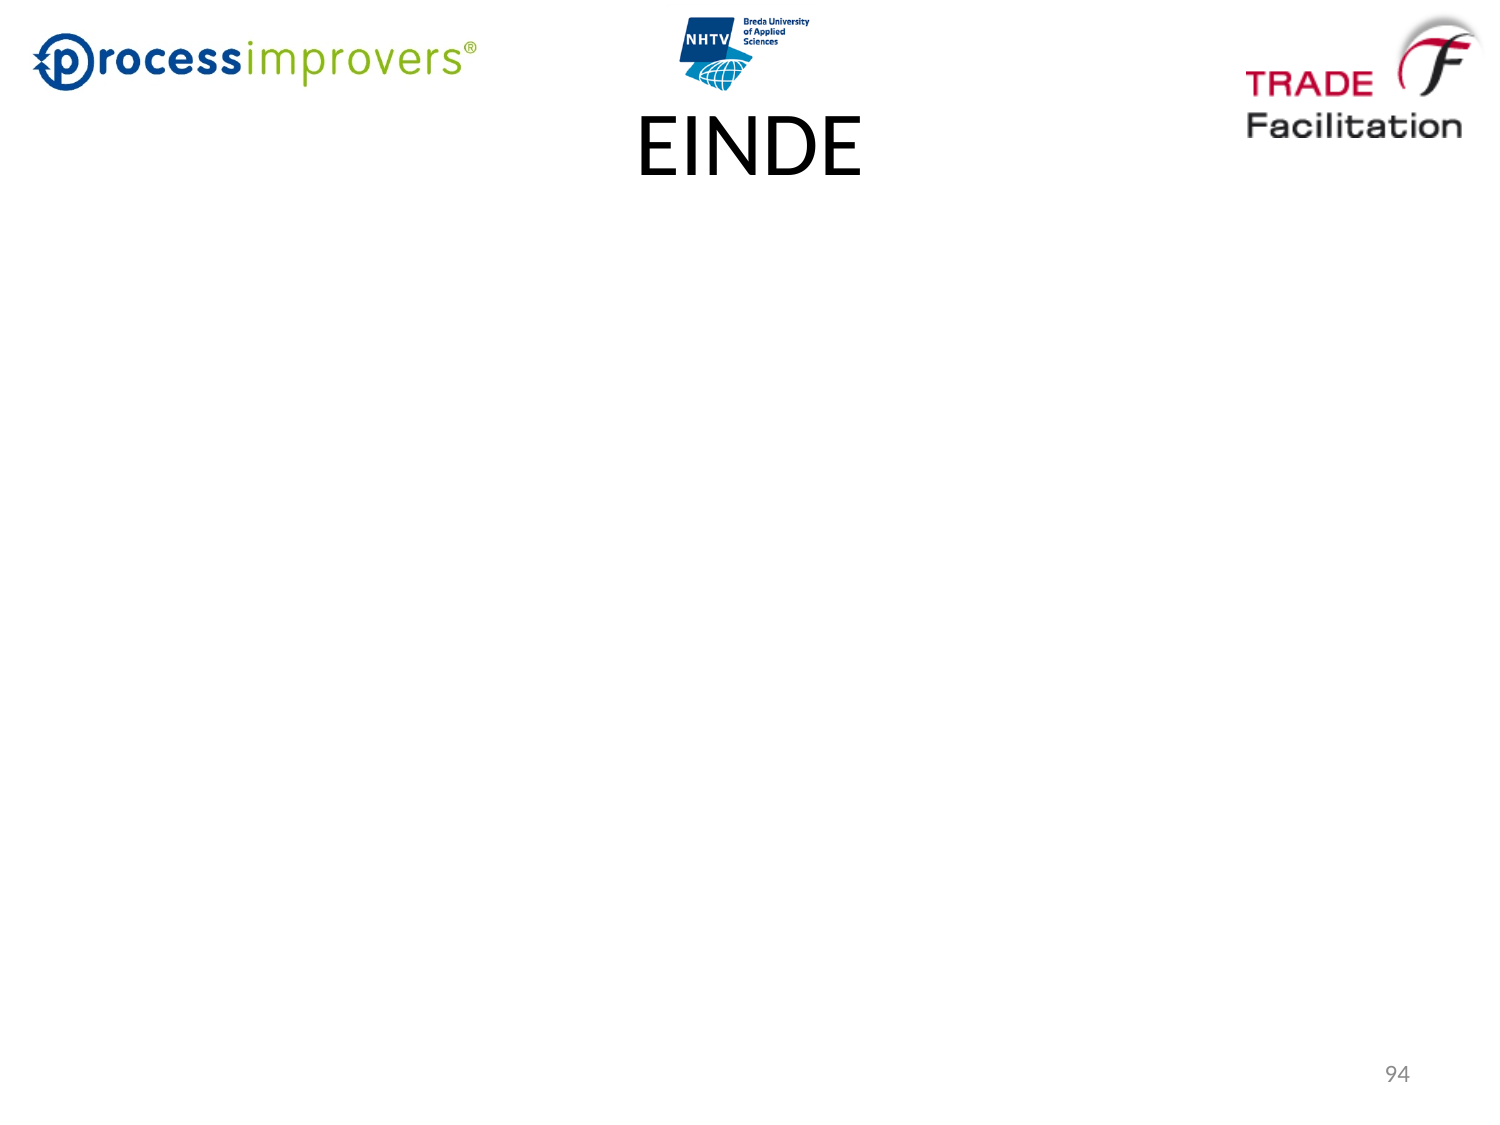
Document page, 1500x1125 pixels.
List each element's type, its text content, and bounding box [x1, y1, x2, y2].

picture [1246, 10, 1487, 138]
picture [667, 4, 816, 103]
title EINDE [75, 45, 1425, 233]
slide_number 94 [1074, 1042, 1425, 1103]
picture [29, 30, 479, 93]
